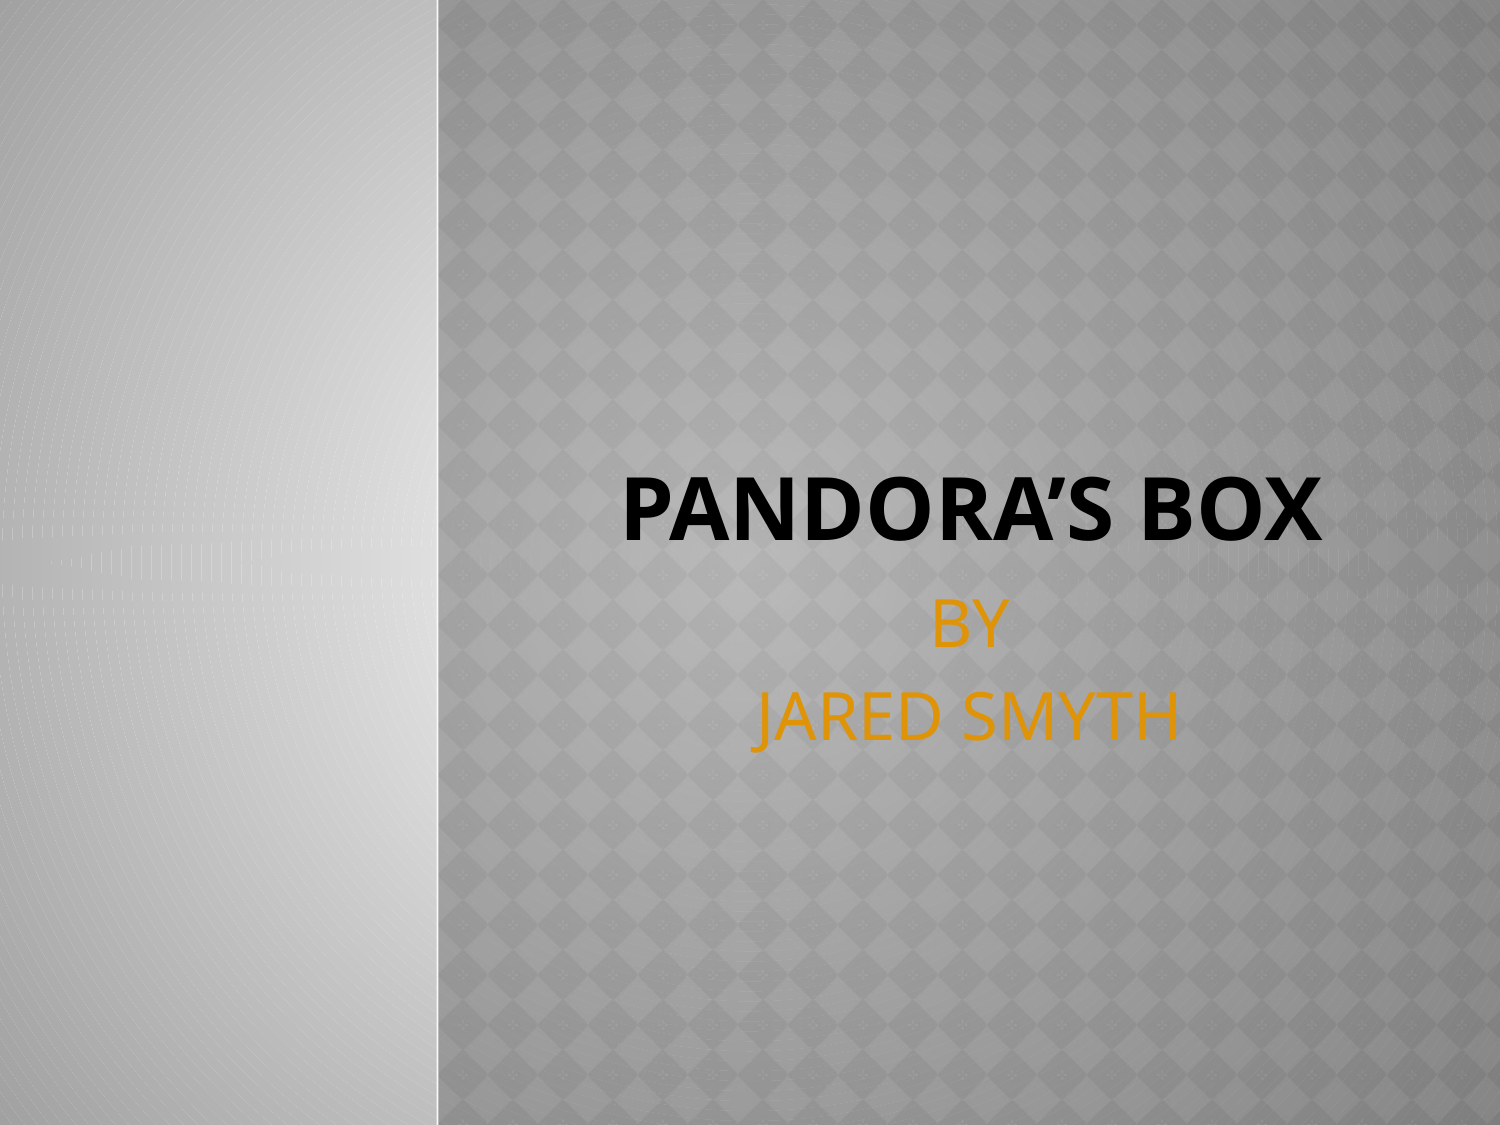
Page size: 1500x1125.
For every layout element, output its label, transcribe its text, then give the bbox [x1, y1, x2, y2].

title PANDORA’S BOX [552, 412, 1390, 558]
subtitle BY JARED SMYTH [550, 580, 1390, 762]
